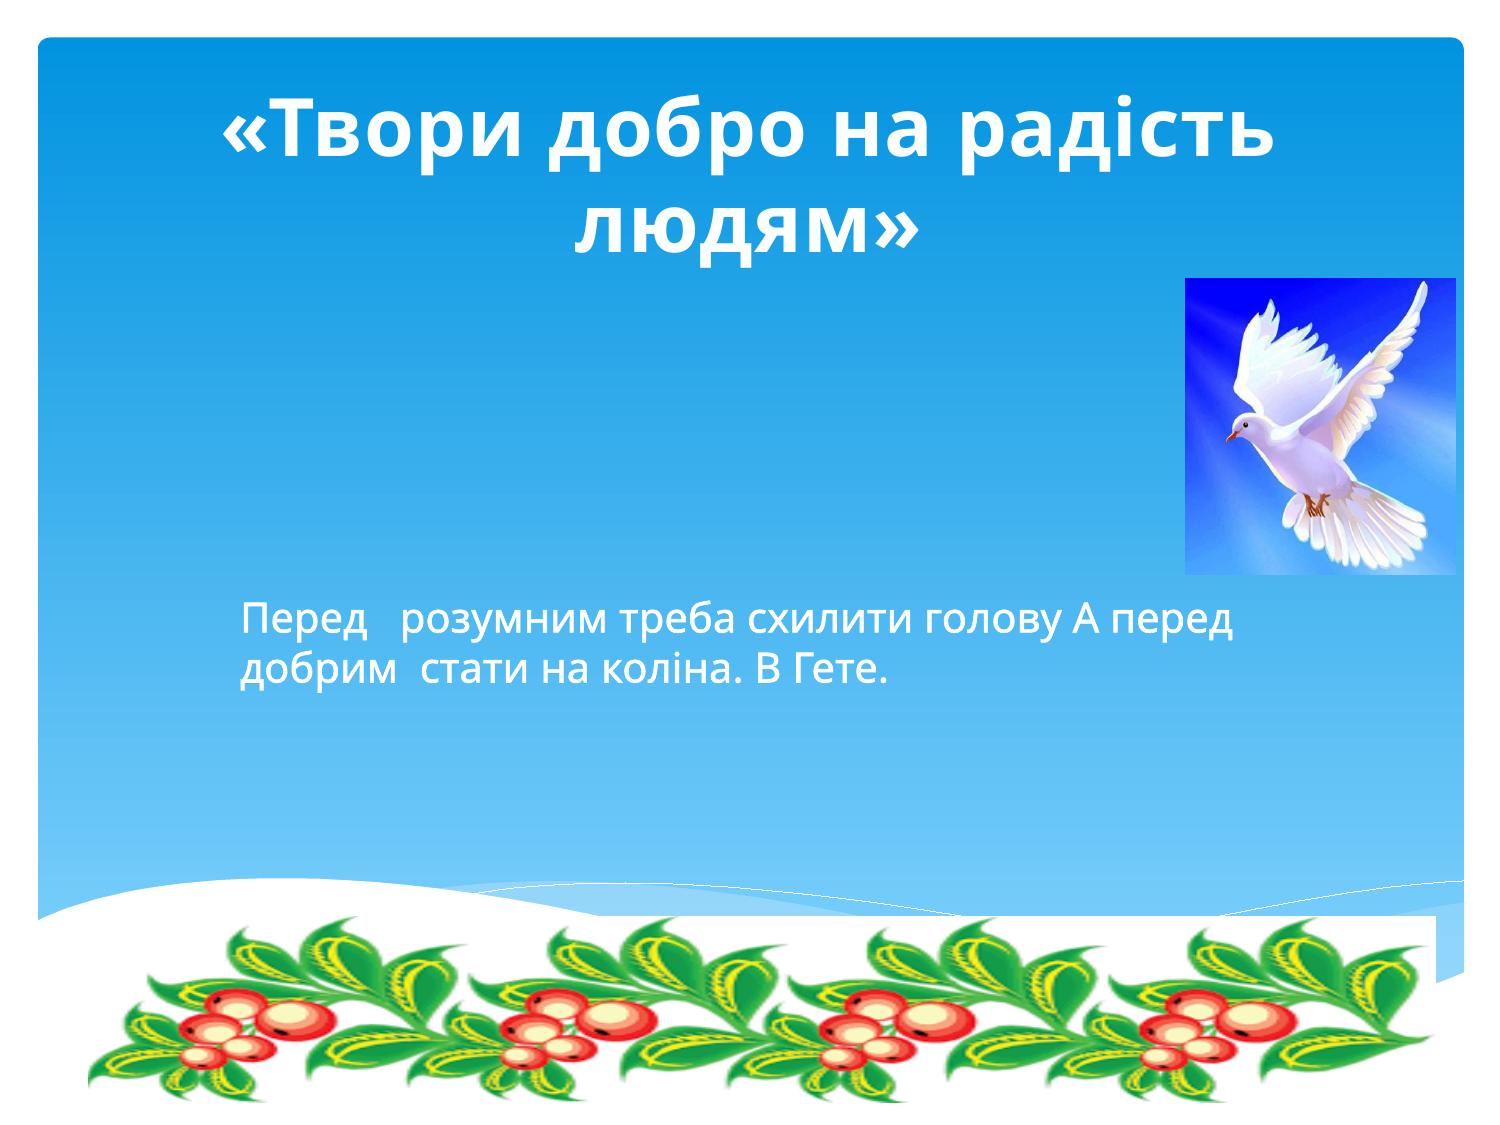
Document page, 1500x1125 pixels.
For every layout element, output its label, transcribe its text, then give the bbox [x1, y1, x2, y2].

picture [1185, 278, 1456, 575]
picture [88, 916, 1436, 1104]
subtitle Перед розумним треба схилити голову А перед добрим стати на коліна. В Гете. [225, 583, 1275, 825]
title «Твори добро на радість людям» [112, 66, 1388, 374]
